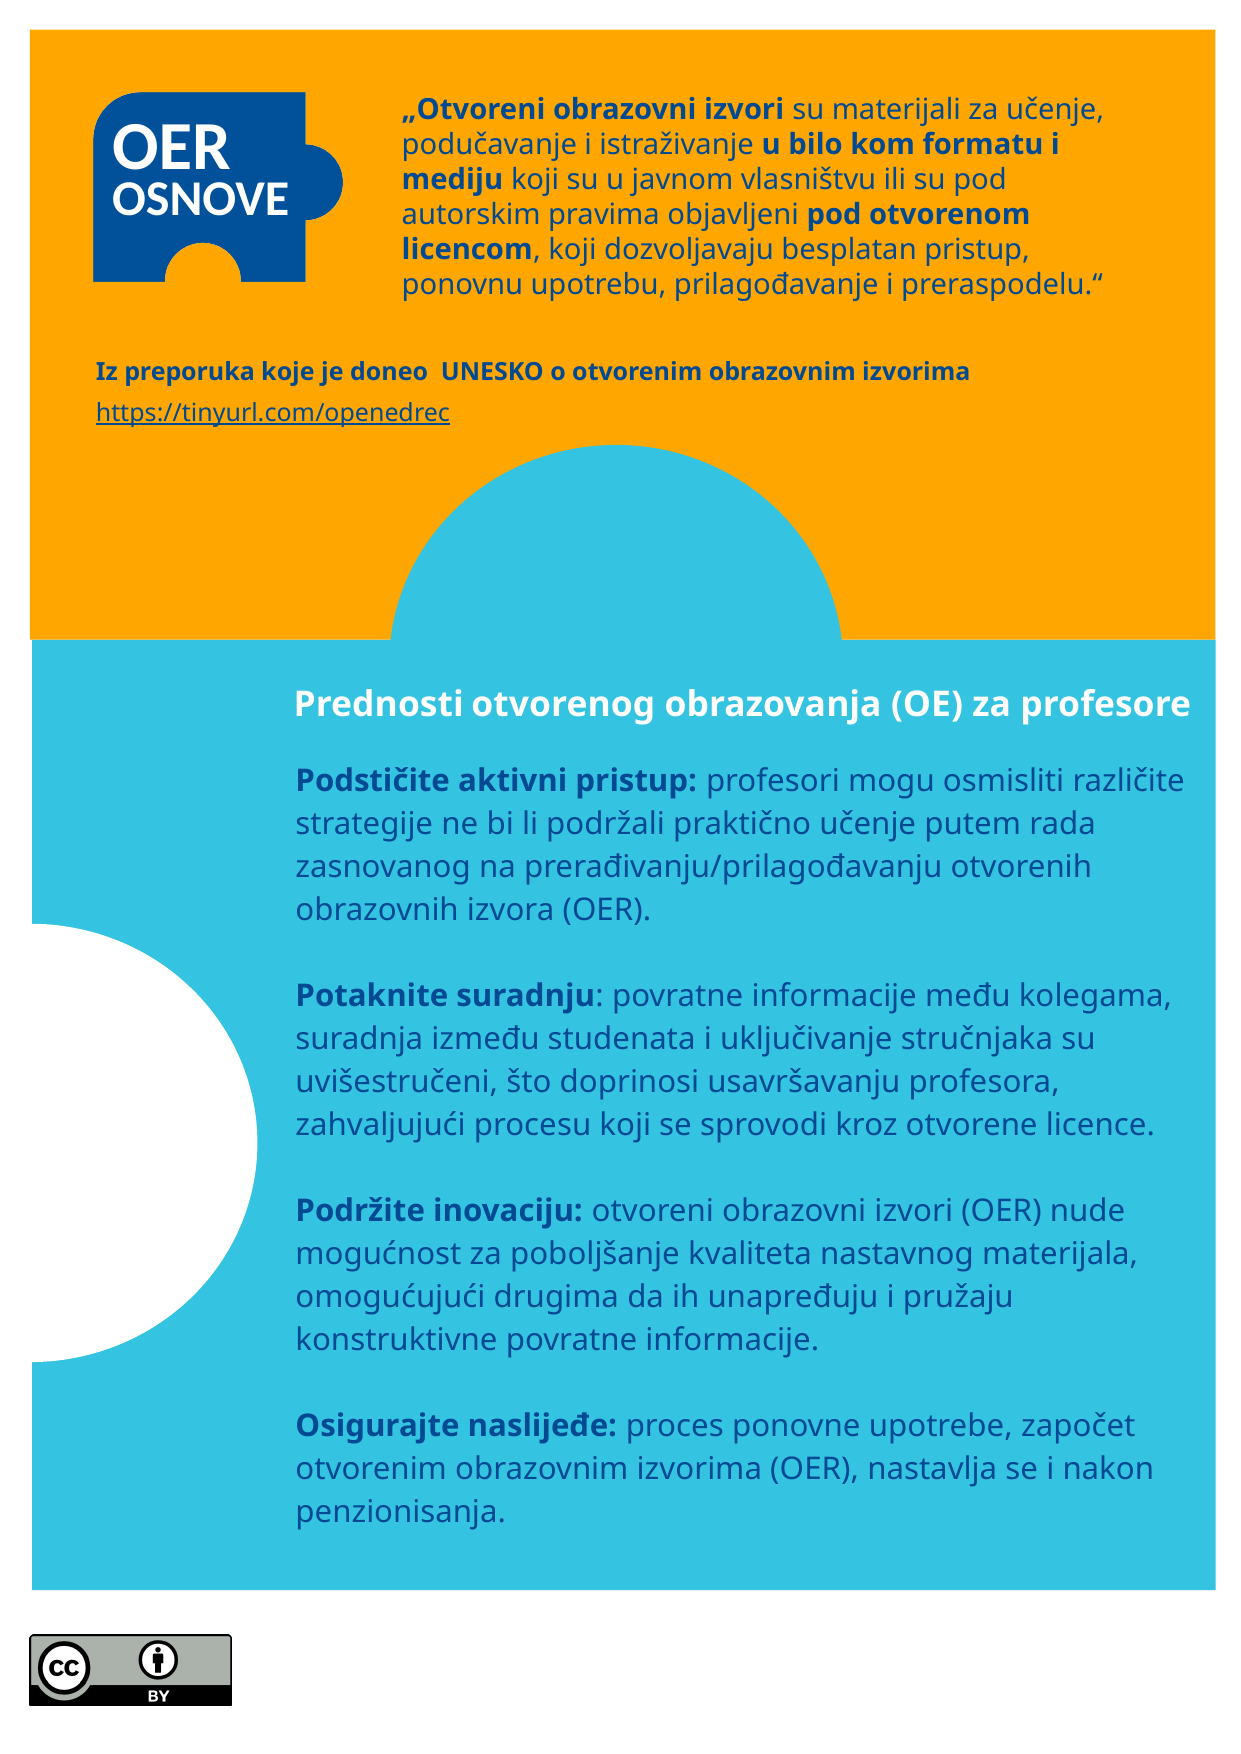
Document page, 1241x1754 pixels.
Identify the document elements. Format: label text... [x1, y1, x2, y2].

picture [93, 92, 343, 282]
text_box [0, 923, 258, 1363]
text_box Podstičite aktivni pristup: profesori mogu osmisliti različite strategije ne bi li podržali praktično učenje putem rada zasnovanog na prerađivanju/prilagođavanju otvorenih obrazovnih izvora (OER). Potaknite suradnju: povratne informacije među kolegama, suradnja između studenata i uključivanje stručnjaka su uvišestručeni, što doprinosi usavršavanju profesora, zahvaljujući procesu koji se sprovodi kroz otvorene licence. Podržite inovaciju: otvoreni obrazovni izvori (OER) nude mogućnost za poboljšanje kvaliteta nastavnog materijala, omogućujući drugima da ih unapređuju i pružaju konstruktivne povratne informacije. Osigurajte naslijeđe: proces ponovne upotrebe, započet otvorenim obrazovnim izvorima (OER), nastavlja se i nakon penzionisanja. [280, 739, 1201, 1545]
text_box Prednosti otvorenog obrazovanja (OE) za profesore [278, 665, 1216, 739]
text_box [389, 444, 844, 665]
picture [29, 1634, 233, 1706]
text_box „Otvoreni obrazovni izvori su materijali za učenje, podučavanje i istraživanje u bilo kom formatu i mediju koji su u javnom vlasništvu ili su pod autorskim pravima objavljeni pod otvorenom licencom, koji dozvoljavaju besplatan pristup, ponovnu upotrebu, prilagođavanje i preraspodelu.“ [386, 75, 1147, 316]
text_box [32, 640, 1216, 1591]
text_box [29, 29, 1216, 640]
text_box Iz preporuka koje je doneo UNESKO o otvorenim obrazovnim izvorima https://tinyurl.com/openedrec [80, 352, 1241, 440]
